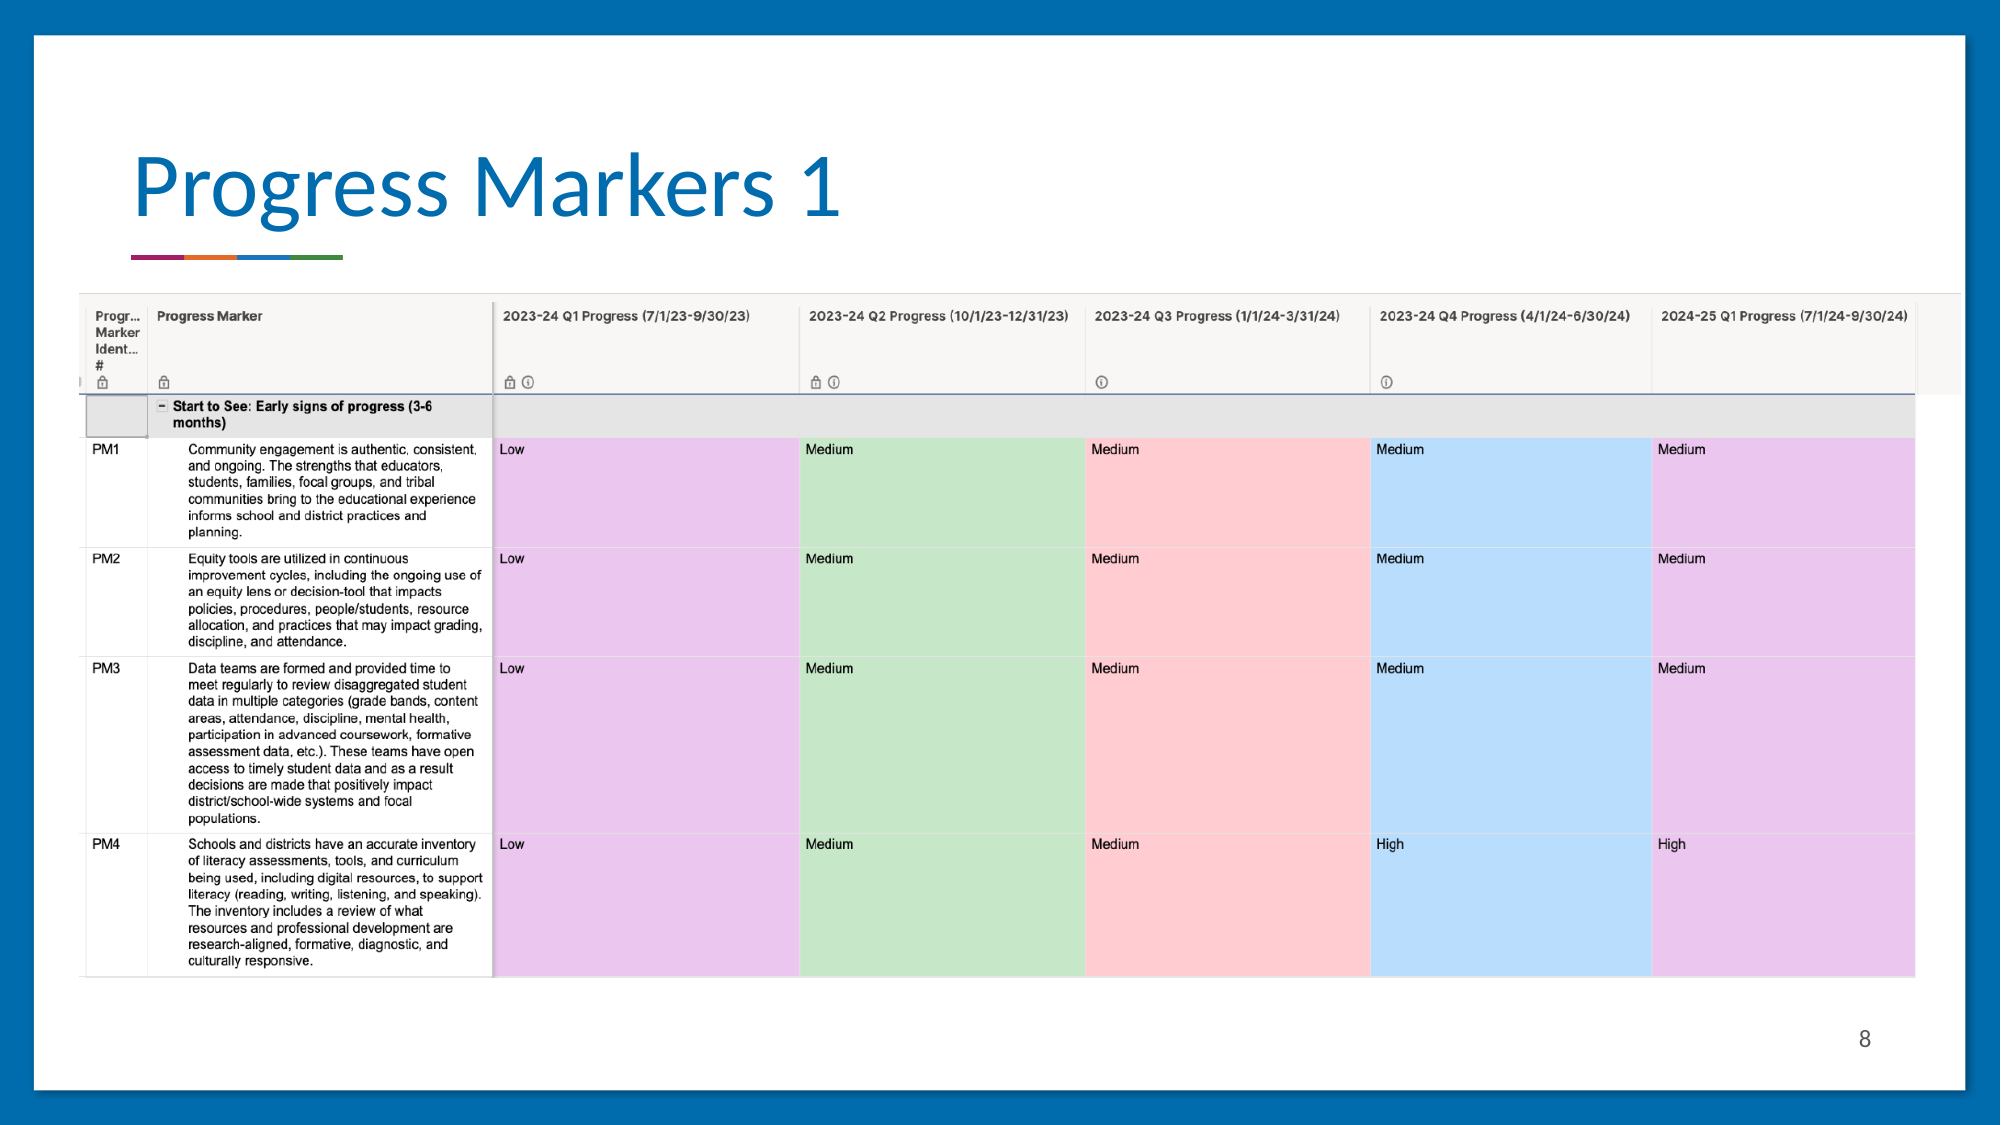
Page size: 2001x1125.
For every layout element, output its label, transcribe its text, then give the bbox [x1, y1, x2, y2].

picture [131, 255, 343, 260]
slide_number ‹#› [1412, 1007, 1887, 1068]
picture [79, 293, 1961, 979]
title Progress Markers 1 [117, 75, 1887, 244]
